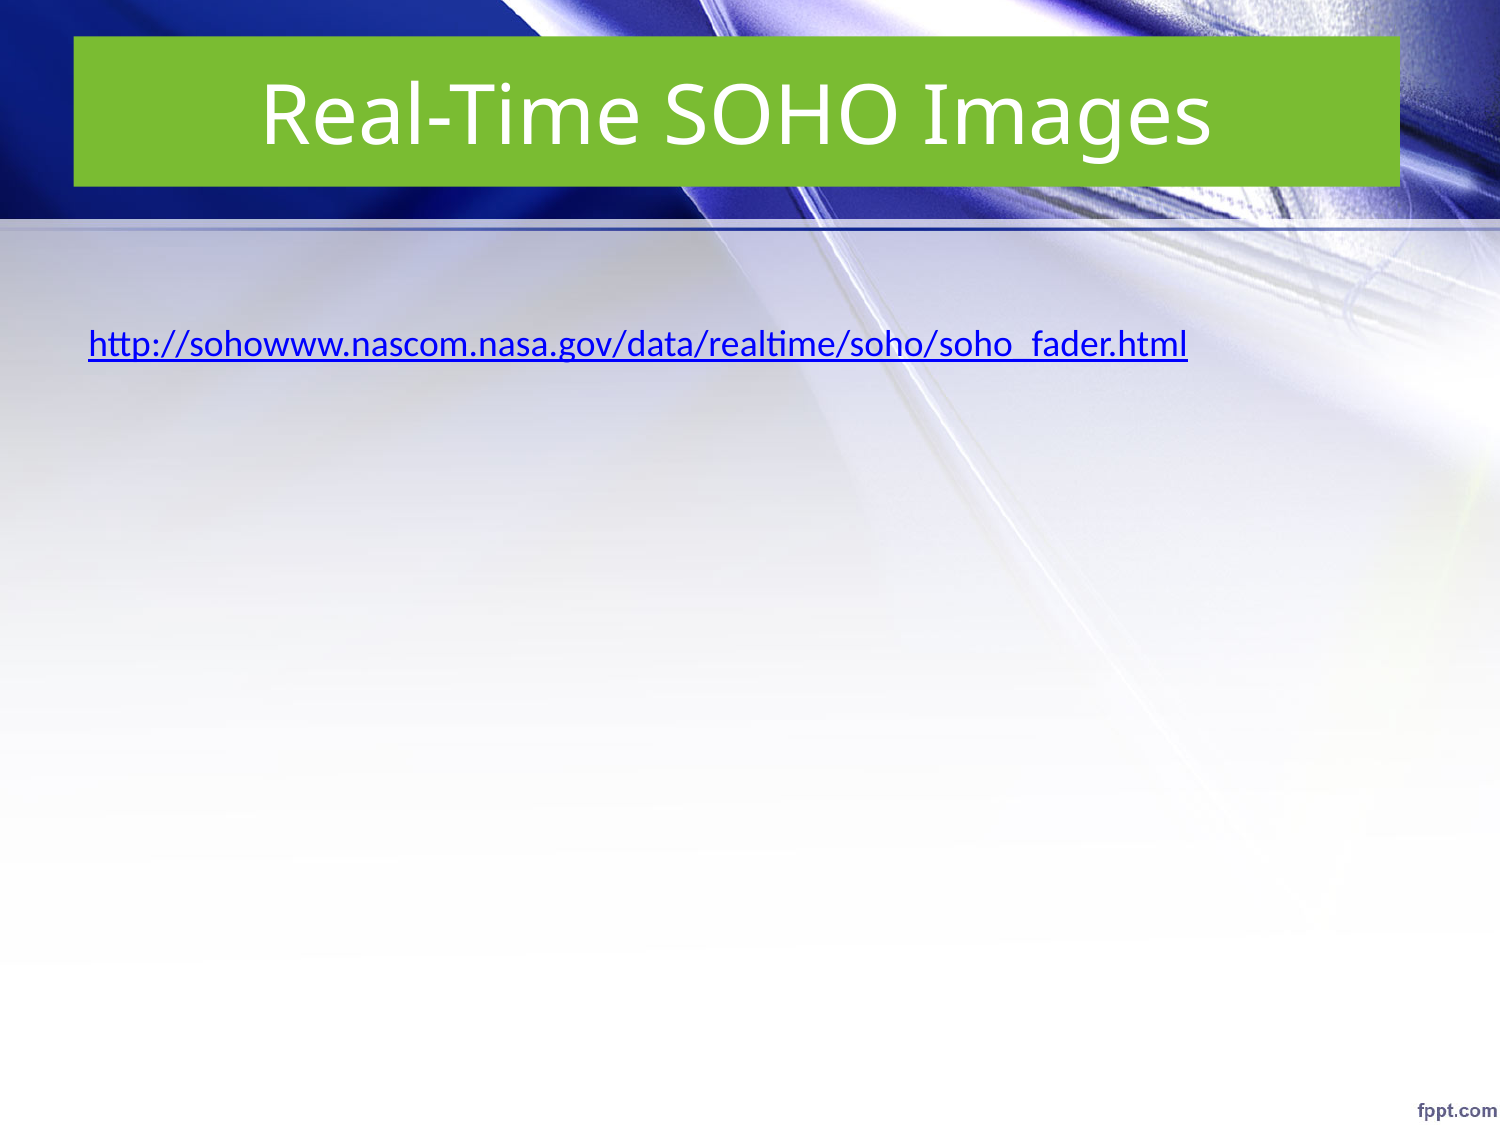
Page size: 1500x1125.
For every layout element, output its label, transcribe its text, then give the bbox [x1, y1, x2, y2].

title Real-Time SOHO Images [73, 36, 1400, 187]
picture [0, 0, 1500, 1125]
text_box http://sohowww.nascom.nasa.gov/data/realtime/soho/soho_fader.html [73, 311, 1402, 417]
